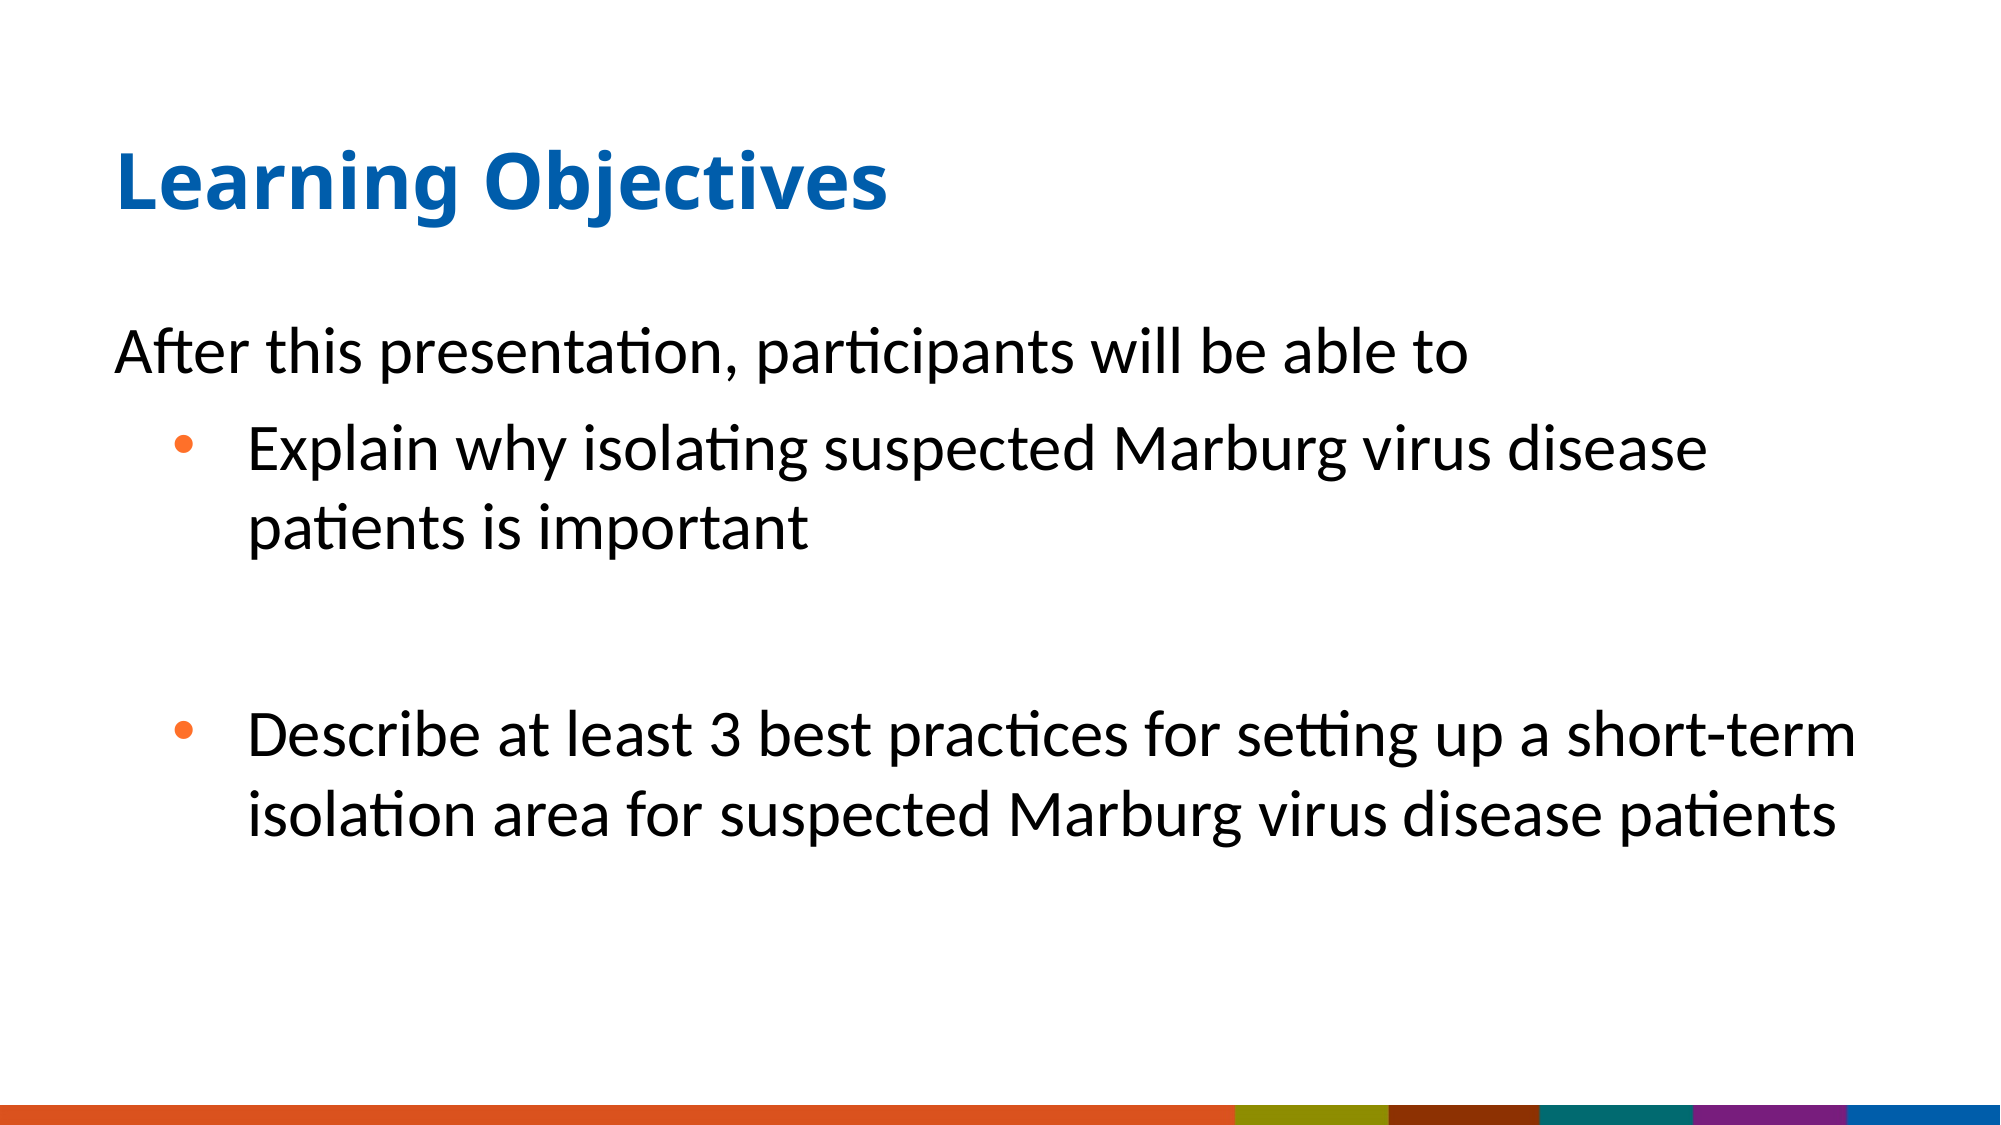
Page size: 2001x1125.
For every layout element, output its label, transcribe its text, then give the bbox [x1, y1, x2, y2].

title Learning Objectives [99, 45, 1900, 233]
list After this presentation, participants will be able to Explain why isolating suspected Marburg virus disease patients is important Describe at least 3 best practices for setting up a short-term isolation area for suspected Marburg virus disease patients [99, 299, 1900, 985]
picture [0, 1105, 2000, 1125]
